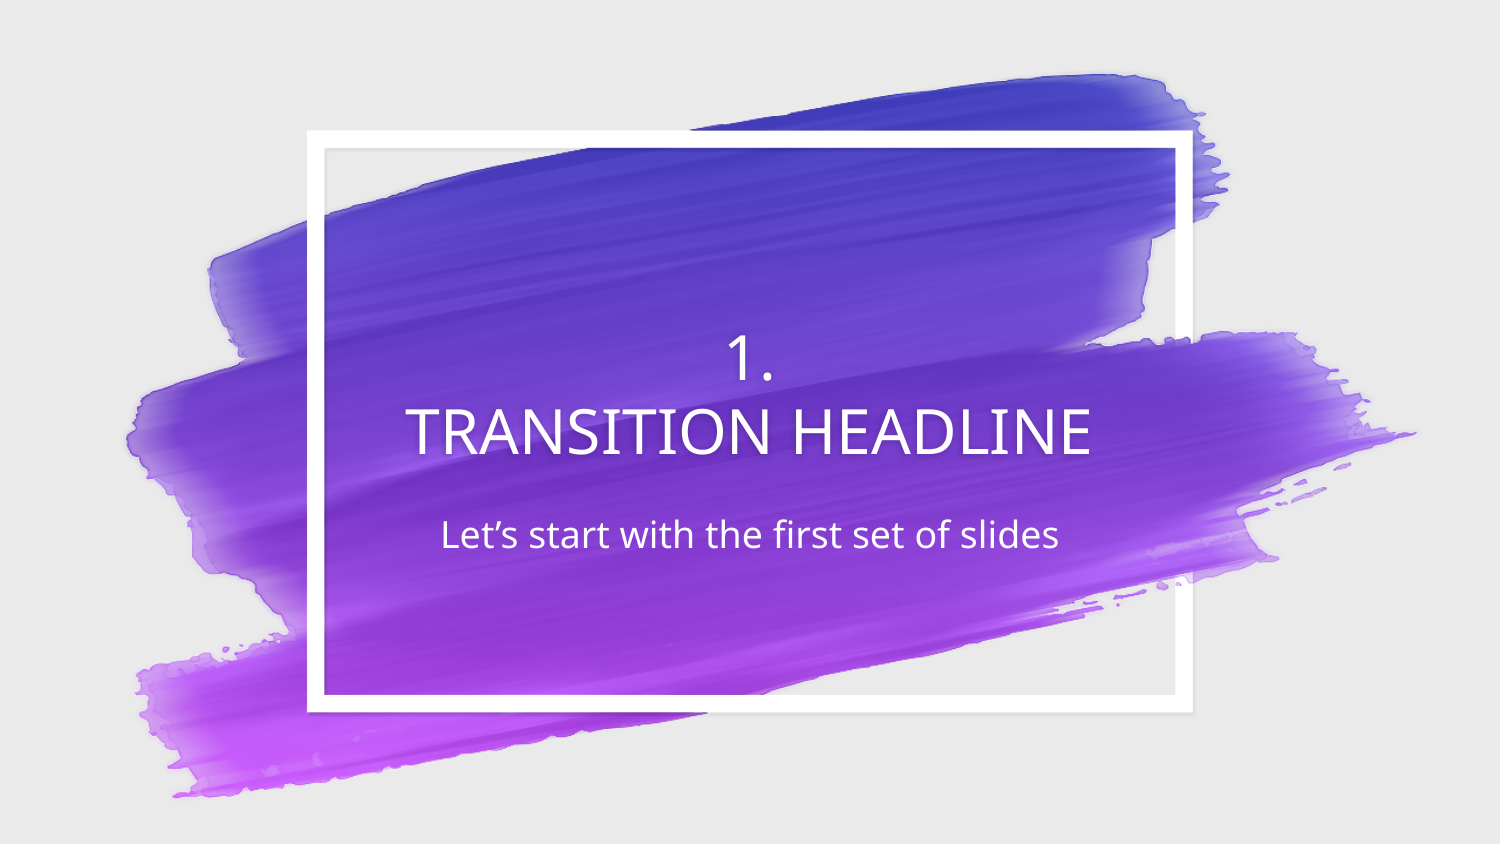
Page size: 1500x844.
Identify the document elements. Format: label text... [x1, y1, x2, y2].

subtitle Let’s start with the first set of slides [355, 465, 1145, 595]
title 1. TRANSITION HEADLINE [355, 297, 1145, 465]
picture [0, 0, 1500, 844]
